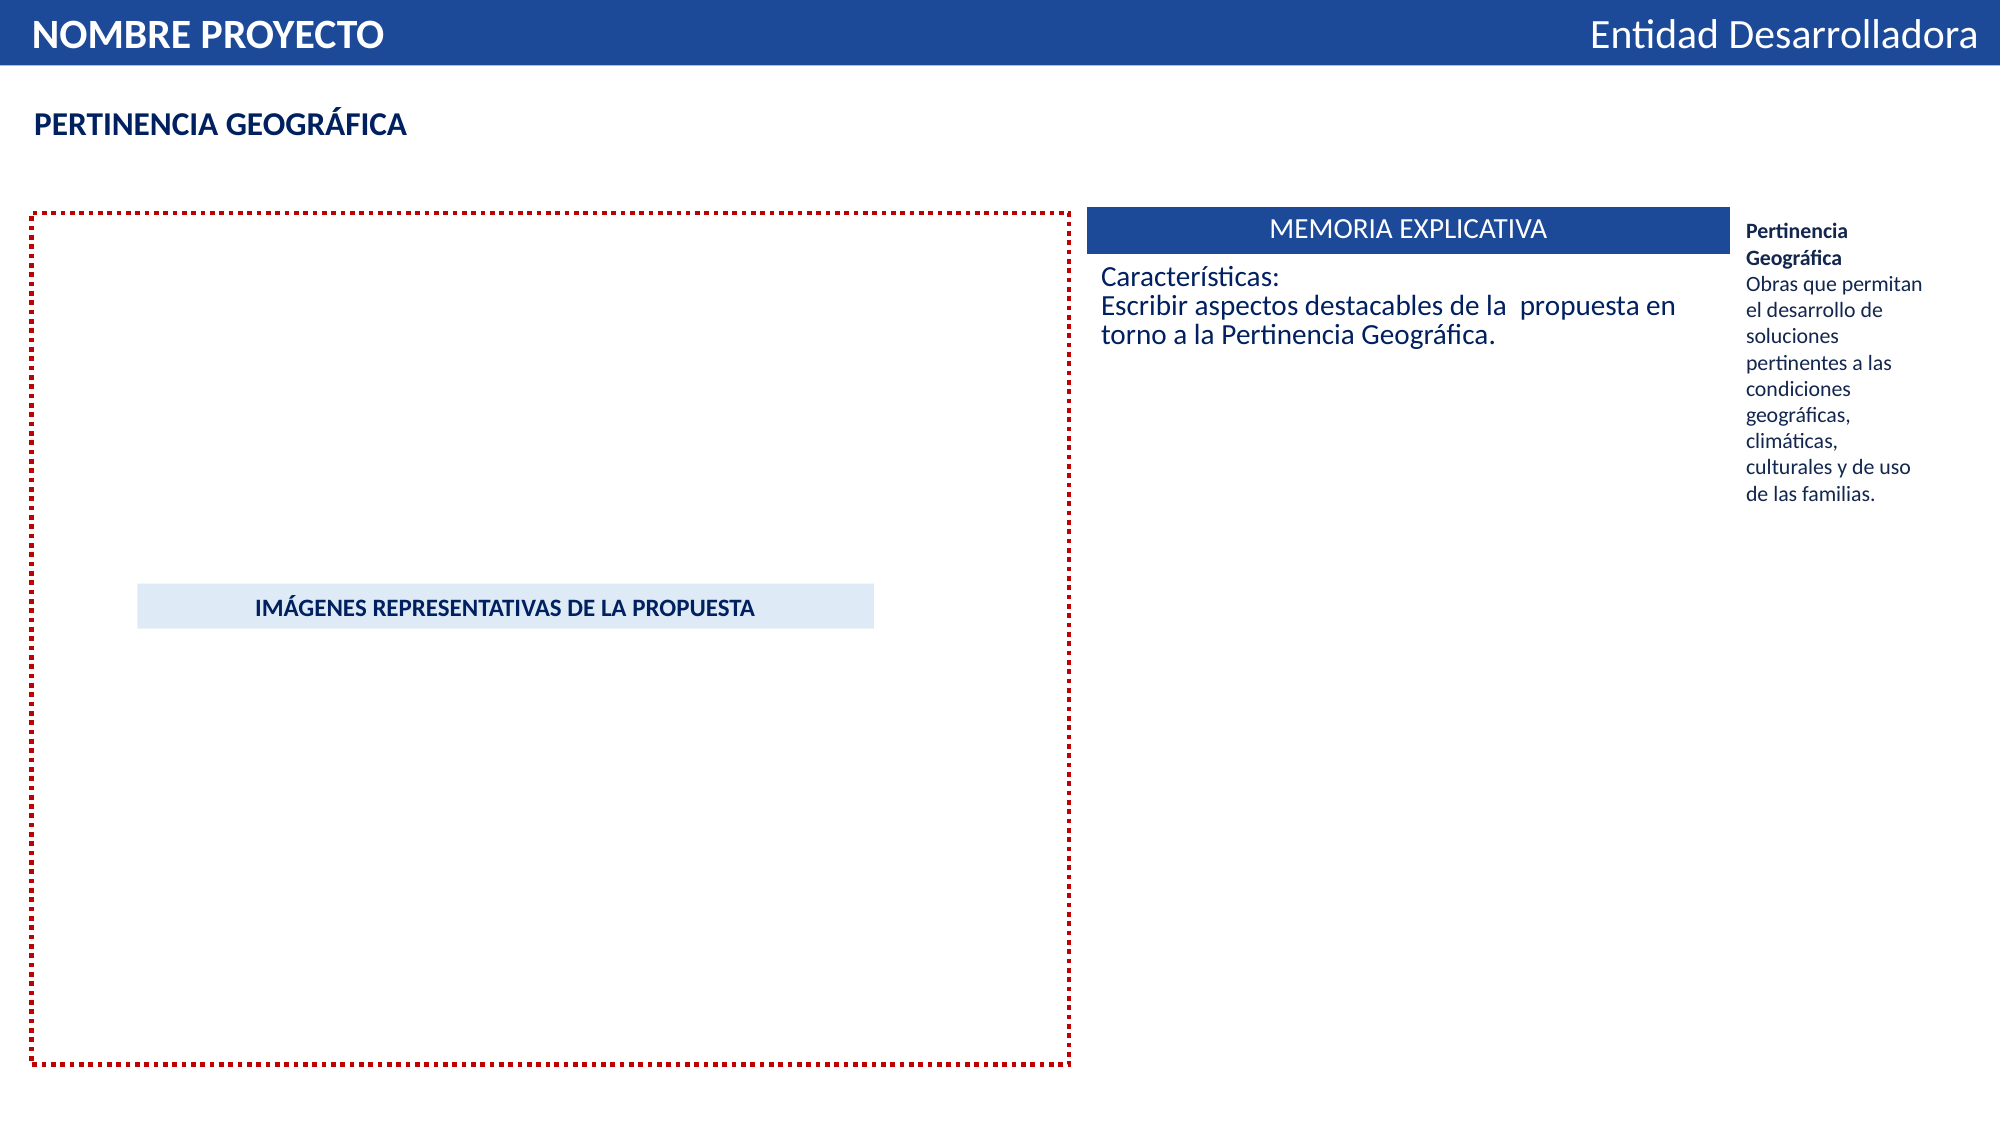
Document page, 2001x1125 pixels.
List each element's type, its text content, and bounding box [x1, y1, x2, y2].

text_box IMÁGENES REPRESENTATIVAS DE LA PROPUESTA [137, 583, 874, 629]
text_box Pertinencia Geográfica Obras que permitan el desarrollo de soluciones pertinentes a las condiciones geográficas, climáticas, culturales y de uso de las familias. [1731, 209, 1944, 514]
text_box [31, 212, 1070, 1065]
table_cell Características: Escribir aspectos destacables de la propuesta en torno a la Pertinencia Geográfica. [1087, 259, 1730, 1061]
text_box PERTINENCIA GEOGRÁFICA [19, 94, 1895, 150]
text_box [0, 0, 2000, 66]
table_header MEMORIA EXPLICATIVA [1087, 207, 1730, 254]
text_box [1747, 190, 2000, 1062]
